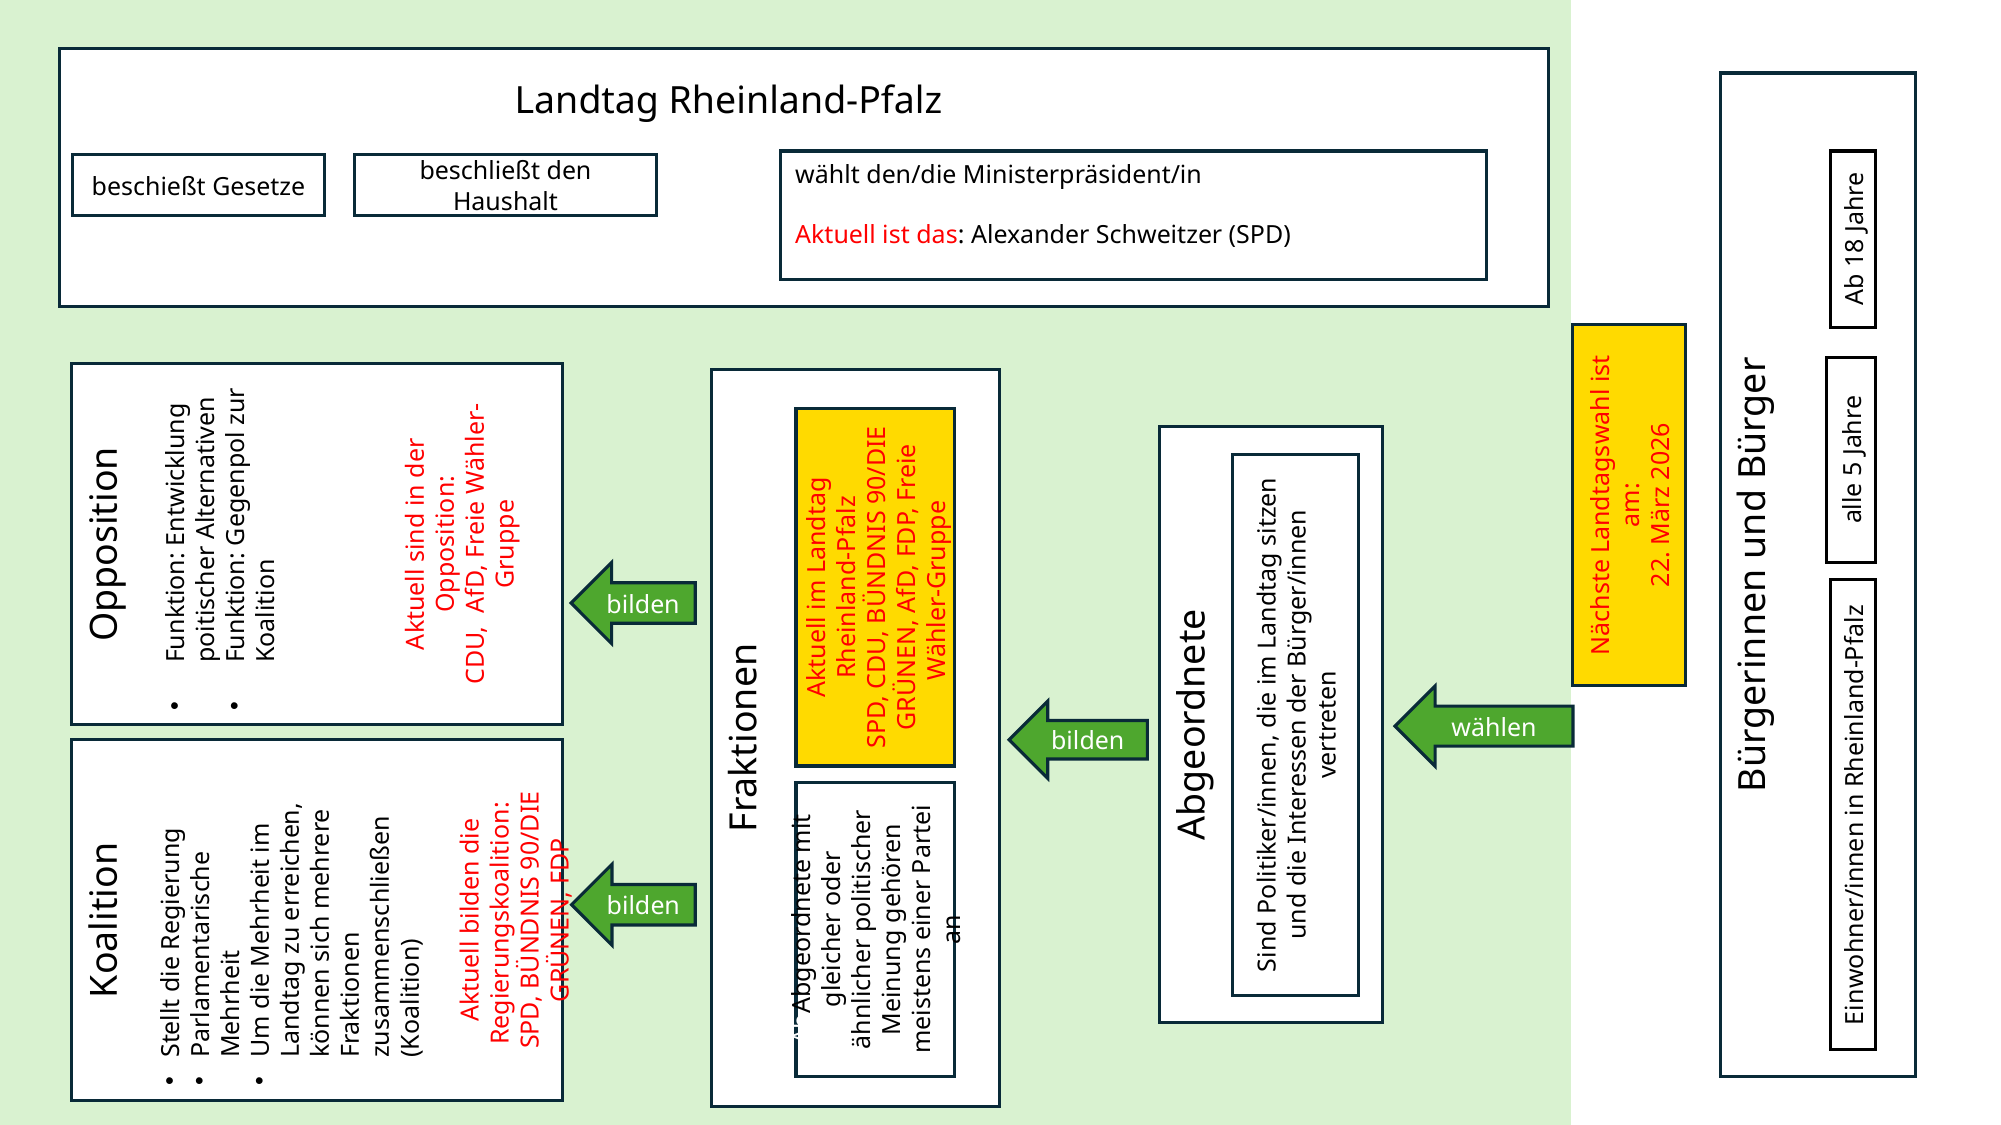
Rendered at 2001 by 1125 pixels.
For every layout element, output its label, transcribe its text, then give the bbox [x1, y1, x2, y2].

text_box [1571, 0, 2000, 1125]
text_box Fraktionen [710, 368, 1001, 1108]
text_box wählt den/die Ministerpräsident/in Aktuell ist das: Alexander Schweitzer (SPD) [779, 149, 1488, 281]
text_box Opposition Funktion: Entwicklung poitischer Alternativen Funktion: Gegenpol zur Koalition Aktuell sind in der Opposition: CDU, AfD, Freie Wähler-Gruppe [70, 362, 564, 726]
text_box bilden [568, 558, 697, 648]
text_box wählen [1392, 682, 1575, 771]
text_box Einwohner/innen in Rheinland-Pfalz [1829, 578, 1877, 1051]
text_box Nächste Landtagswahl ist am: 22. März 2026 [1571, 323, 1687, 687]
text_box alle 5 Jahre [1825, 356, 1877, 564]
text_box Ab 18 Jahre [1829, 149, 1877, 329]
text_box Landtag Rheinland-Pfalz [395, 68, 1063, 129]
text_box beschließt den Haushalt [353, 153, 658, 217]
text_box Bürgerinnen und Bürger [1719, 71, 1917, 1078]
text_box Abgeordnete [1158, 425, 1384, 1024]
text_box beschießt Gesetze [71, 153, 326, 217]
text_box Aktuell im Landtag Rheinland-Pfalz SPD, CDU, BÜNDNIS 90/DIE GRÜNEN, AfD, FDP, Freie Wähler-Gruppe [794, 407, 956, 768]
text_box Sind Politiker/innen, die im Landtag sitzen und die Interessen der Bürger/innen vertreten [1231, 453, 1360, 997]
text_box Koalition Stellt die Regierung Parlamentarische Mehrheit Um die Mehrheit im Landtag zu erreichen, können sich mehrere Fraktionen zusammenschließen (Koalition) Aktuell bilden die Regierungskoalition: SPD, BÜNDNIS 90/DIE GRÜNEN, FDP [70, 738, 564, 1102]
text_box bilden [569, 860, 697, 950]
text_box [58, 47, 1550, 308]
text_box AbAbgeordnete mit gleicher oder ähnlicher politischer Meinung gehören meistens einer Partei an [794, 781, 956, 1078]
text_box bilden [1006, 697, 1149, 783]
